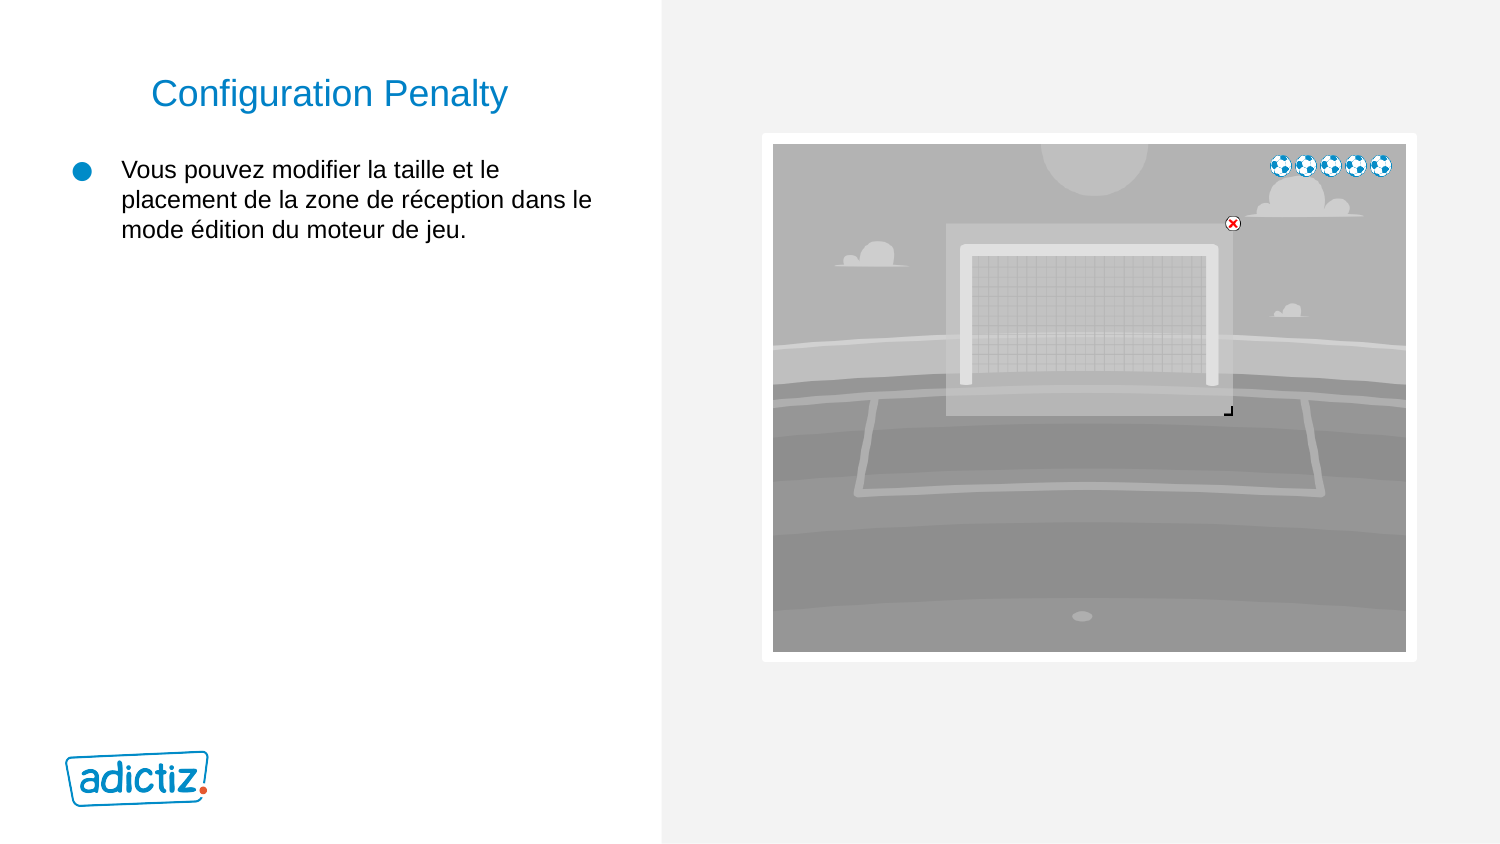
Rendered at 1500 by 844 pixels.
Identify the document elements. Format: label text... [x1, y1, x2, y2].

list Vous pouvez modifier la taille et le placement de la zone de réception dans le mode édition du moteur de jeu. [31, 152, 629, 709]
picture [768, 138, 1411, 657]
picture [59, 748, 214, 810]
title Configuration Penalty [31, 24, 629, 152]
